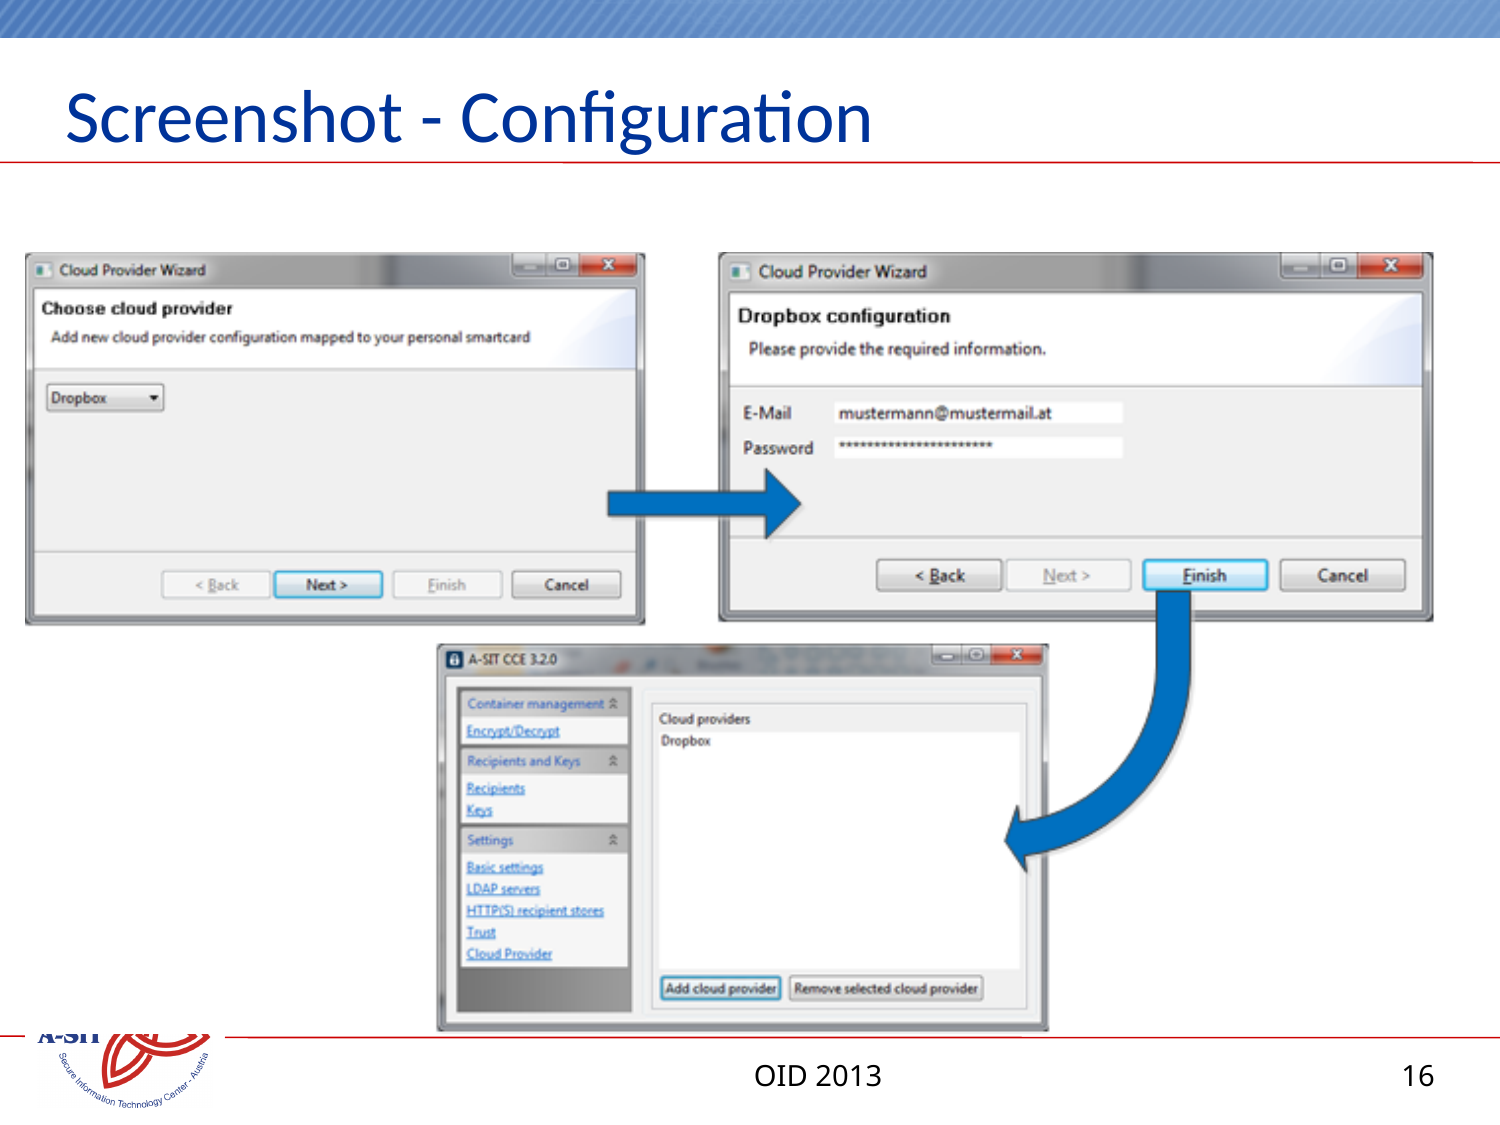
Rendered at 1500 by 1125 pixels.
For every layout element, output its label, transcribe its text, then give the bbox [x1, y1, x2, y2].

slide_number 16 [1340, 1050, 1450, 1125]
picture [0, 0, 1500, 38]
title Screenshot - Configuration [50, 50, 1450, 175]
footer OID 2013 [225, 1050, 1340, 1125]
picture [25, 252, 1436, 1108]
